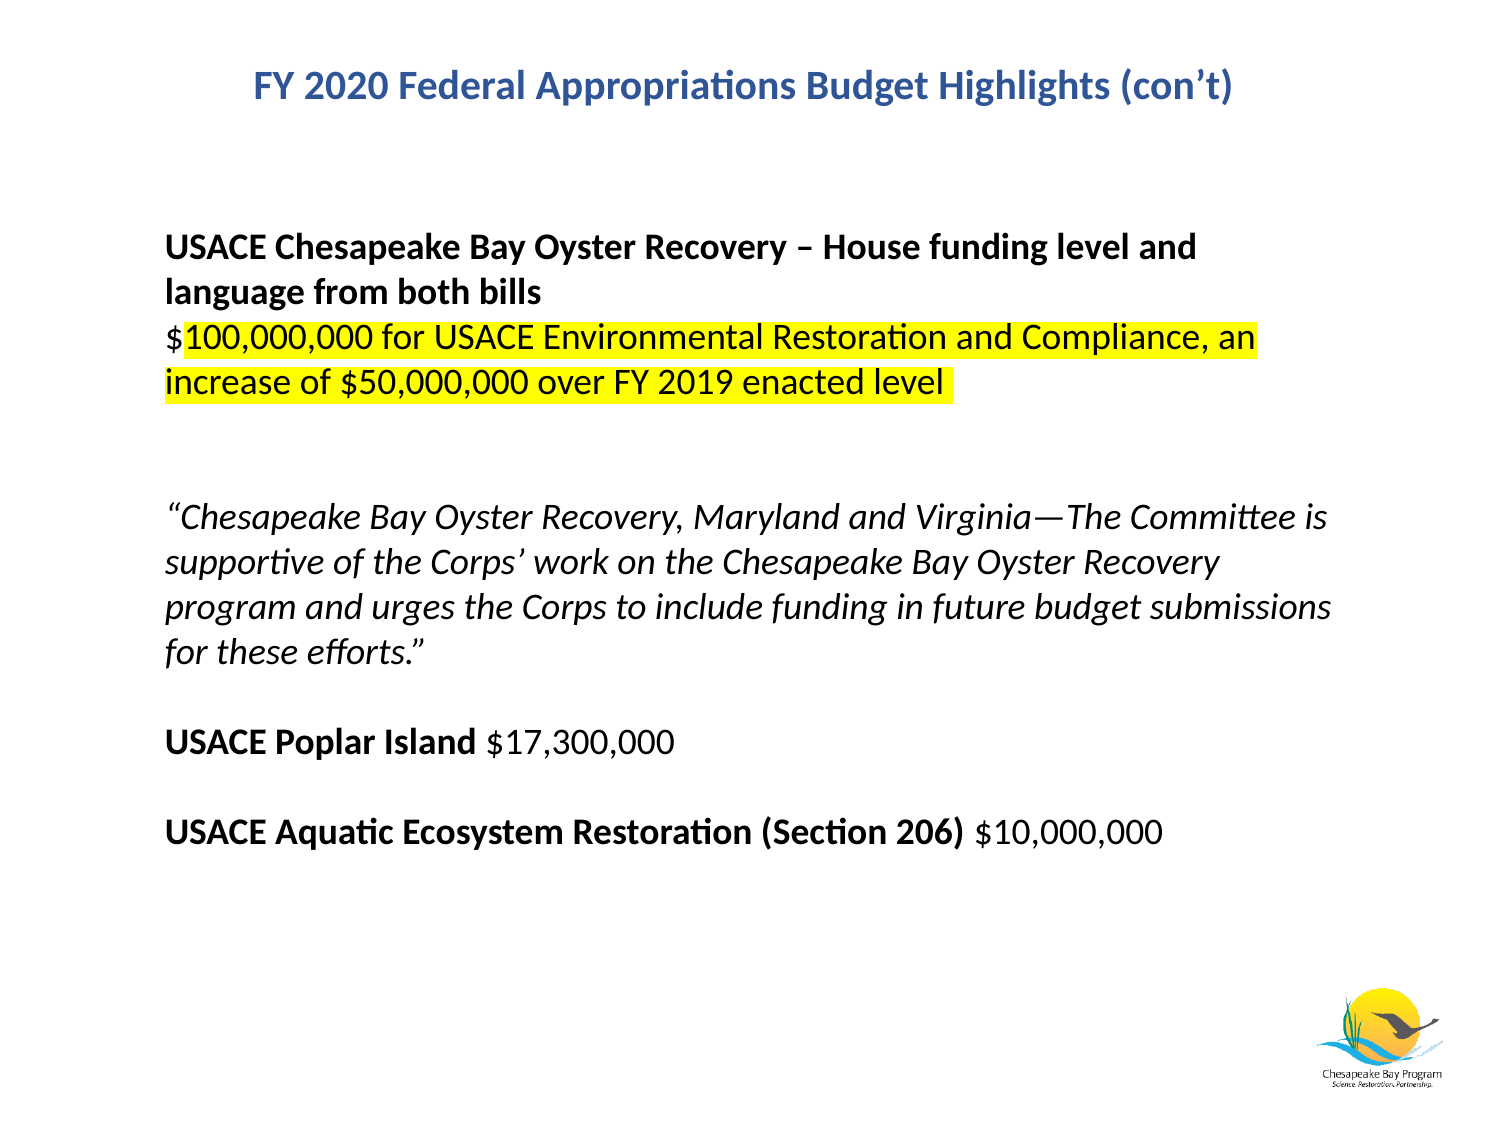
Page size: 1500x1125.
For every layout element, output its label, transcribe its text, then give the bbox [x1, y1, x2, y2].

picture [1315, 987, 1444, 1088]
text_box USACE Chesapeake Bay Oyster Recovery – House funding level and language from both bills $100,000,000 for USACE Environmental Restoration and Compliance, an increase of $50,000,000 over FY 2019 enacted level “Chesapeake Bay Oyster Recovery, Maryland and Virginia—The Committee is supportive of the Corps’ work on the Chesapeake Bay Oyster Recovery program and urges the Corps to include funding in future budget submissions for these efforts.” USACE Poplar Island $17,300,000 USACE Aquatic Ecosystem Restoration (Section 206) $10,000,000 [149, 124, 1350, 860]
text_box FY 2020 Federal Appropriations Budget Highlights (con’t) [99, 50, 1388, 115]
